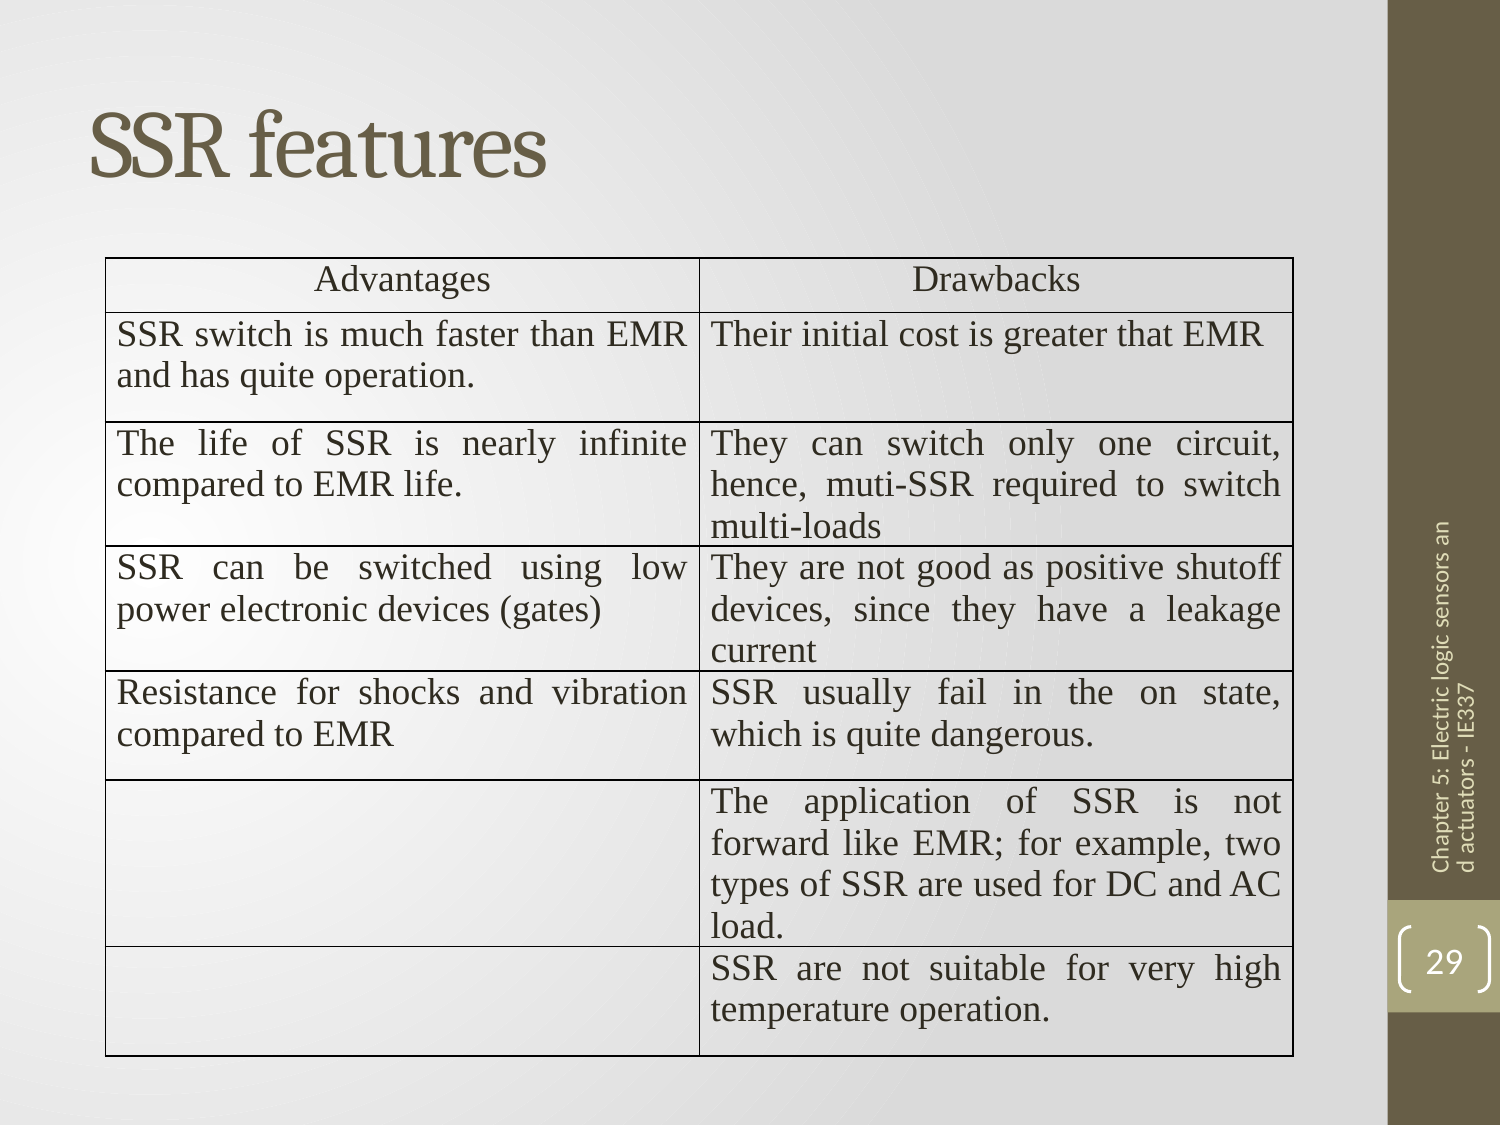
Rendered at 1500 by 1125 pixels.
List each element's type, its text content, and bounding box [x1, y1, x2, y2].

table_cell SSR can be switched using low power electronic devices (gates) [106, 547, 699, 670]
table_cell Their initial cost is greater that EMR [700, 313, 1292, 421]
table_cell The life of SSR is nearly infinite compared to EMR life. [106, 423, 699, 545]
footer Chapter 5: Electric logic sensors and actuators - IE337 [1408, 500, 1469, 889]
table_header Drawbacks [700, 259, 1292, 312]
table_cell They can switch only one circuit, hence, muti-SSR required to switch multi-loads [700, 423, 1292, 545]
table_header Advantages [106, 259, 699, 312]
table_cell [106, 947, 699, 1055]
table_cell SSR switch is much faster than EMR and has quite operation. [106, 313, 699, 421]
table_cell SSR usually fail in the on state, which is quite dangerous. [700, 672, 1292, 779]
table_cell Resistance for shocks and vibration compared to EMR [106, 672, 699, 779]
table_cell [106, 781, 699, 946]
table_cell They are not good as positive shutoff devices, since they have a leakage current [700, 547, 1292, 670]
slide_number 29 [1397, 925, 1492, 994]
table_cell The application of SSR is not forward like EMR; for example, two types of SSR are used for DC and AC load. [700, 781, 1292, 946]
table_cell SSR are not suitable for very high temperature operation. [700, 947, 1292, 1055]
title SSR features [75, 45, 1325, 233]
